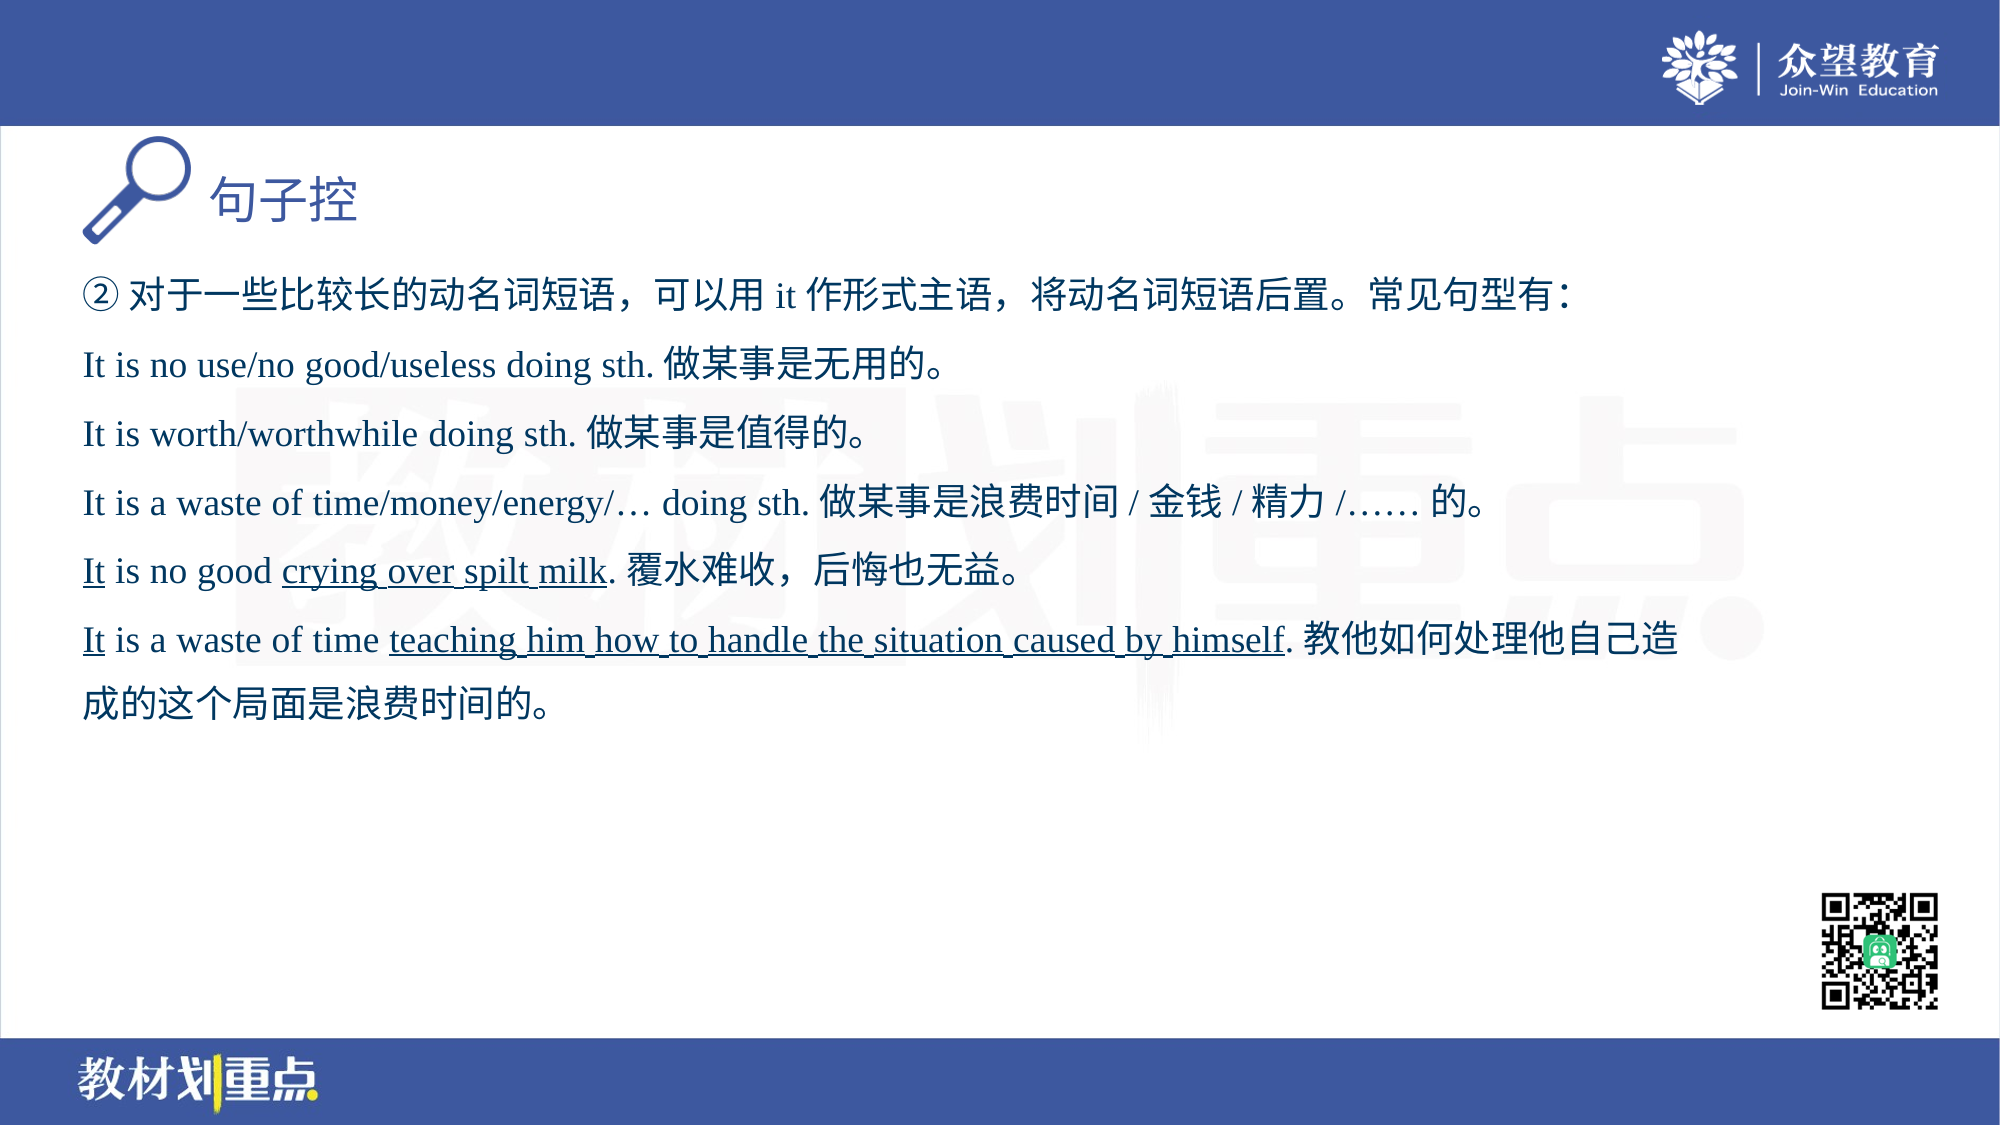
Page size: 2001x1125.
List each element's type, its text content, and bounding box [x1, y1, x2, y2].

text_box ②对于一些比较长的动名词短语，可以用it作形式主语，将动名词短语后置。常见句型有： It is no use/no good/useless doing sth.做某事是无用的。 It is worth/worthwhile doing sth.做某事是值得的。 It is a waste of time/money/energy/… doing sth.做某事是浪费时间/金钱/精力/……的。 It is no good crying over spilt milk.覆水难收，后悔也无益。 It is a waste of time teaching him how to handle the situation caused by himself.教他如何处理他自己造 成的这个局面是浪费时间的。 [82, 247, 1817, 718]
picture [0, 0, 2000, 1125]
